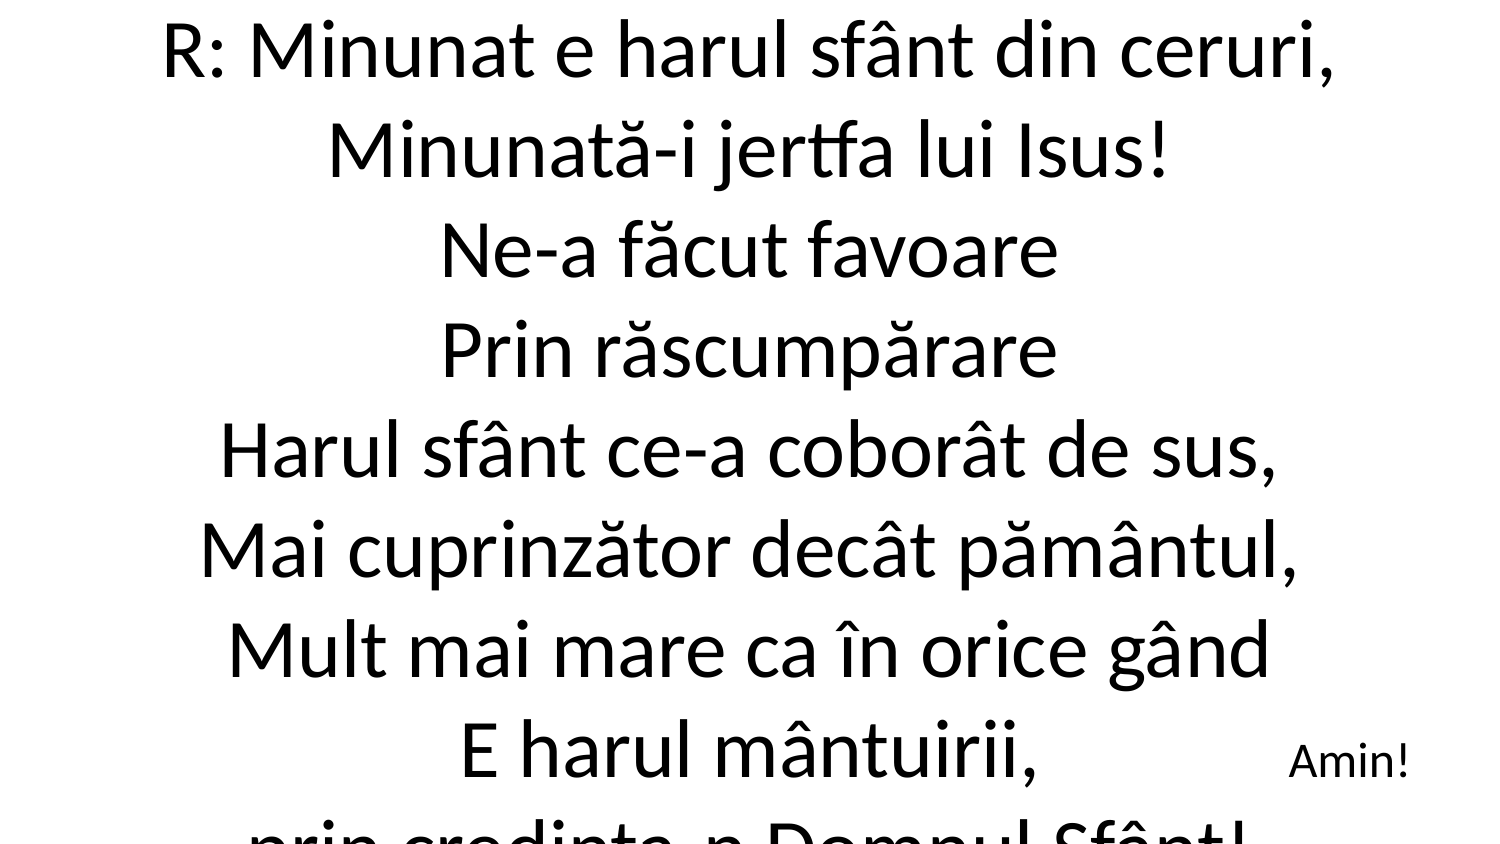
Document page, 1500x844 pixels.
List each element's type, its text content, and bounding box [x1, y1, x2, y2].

text_box Amin! [1273, 674, 1427, 795]
text_box R: Minunat e harul sfânt din ceruri, Minunată-i jertfa lui Isus! Ne-a făcut favoare Prin răscumpărare Harul sfânt ce-a coborât de sus, Mai cuprinzător decât pământul, Mult mai mare ca în orice gând E harul mântuirii, prin credinţa-n Domnul Sfânt! [146, 0, 1354, 844]
